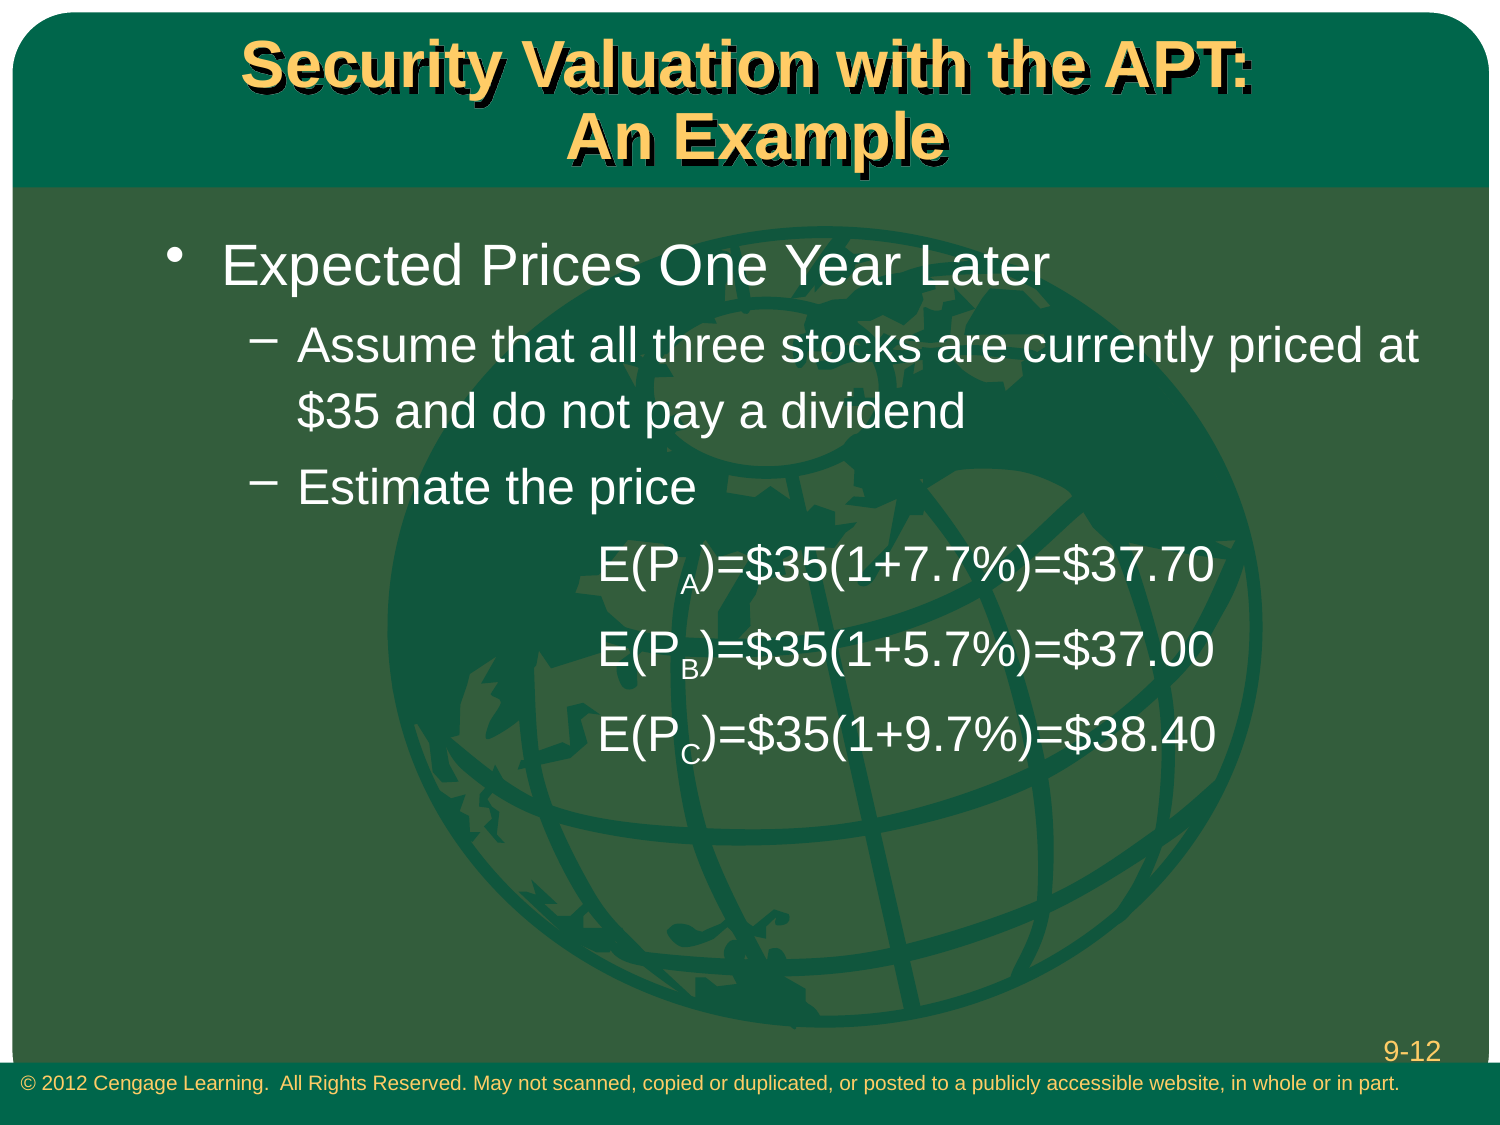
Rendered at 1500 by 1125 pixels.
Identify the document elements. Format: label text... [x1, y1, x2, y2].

slide_number 9-12 [1325, 1025, 1500, 1062]
list Expected Prices One Year Later Assume that all three stocks are currently priced at $35 and do not pay a dividend Estimate the price E(PA)=$35(1+7.7%)=$37.70 E(PB)=$35(1+5.7%)=$37.00 E(PC)=$35(1+9.7%)=$38.40 [150, 212, 1450, 850]
title Security Valuation with the APT: An Example [81, 24, 1432, 180]
footer © 2012 Cengage Learning. All Rights Reserved. May not scanned, copied or duplicated, or posted to a publicly accessible website, in whole or in part. [0, 1062, 1500, 1125]
